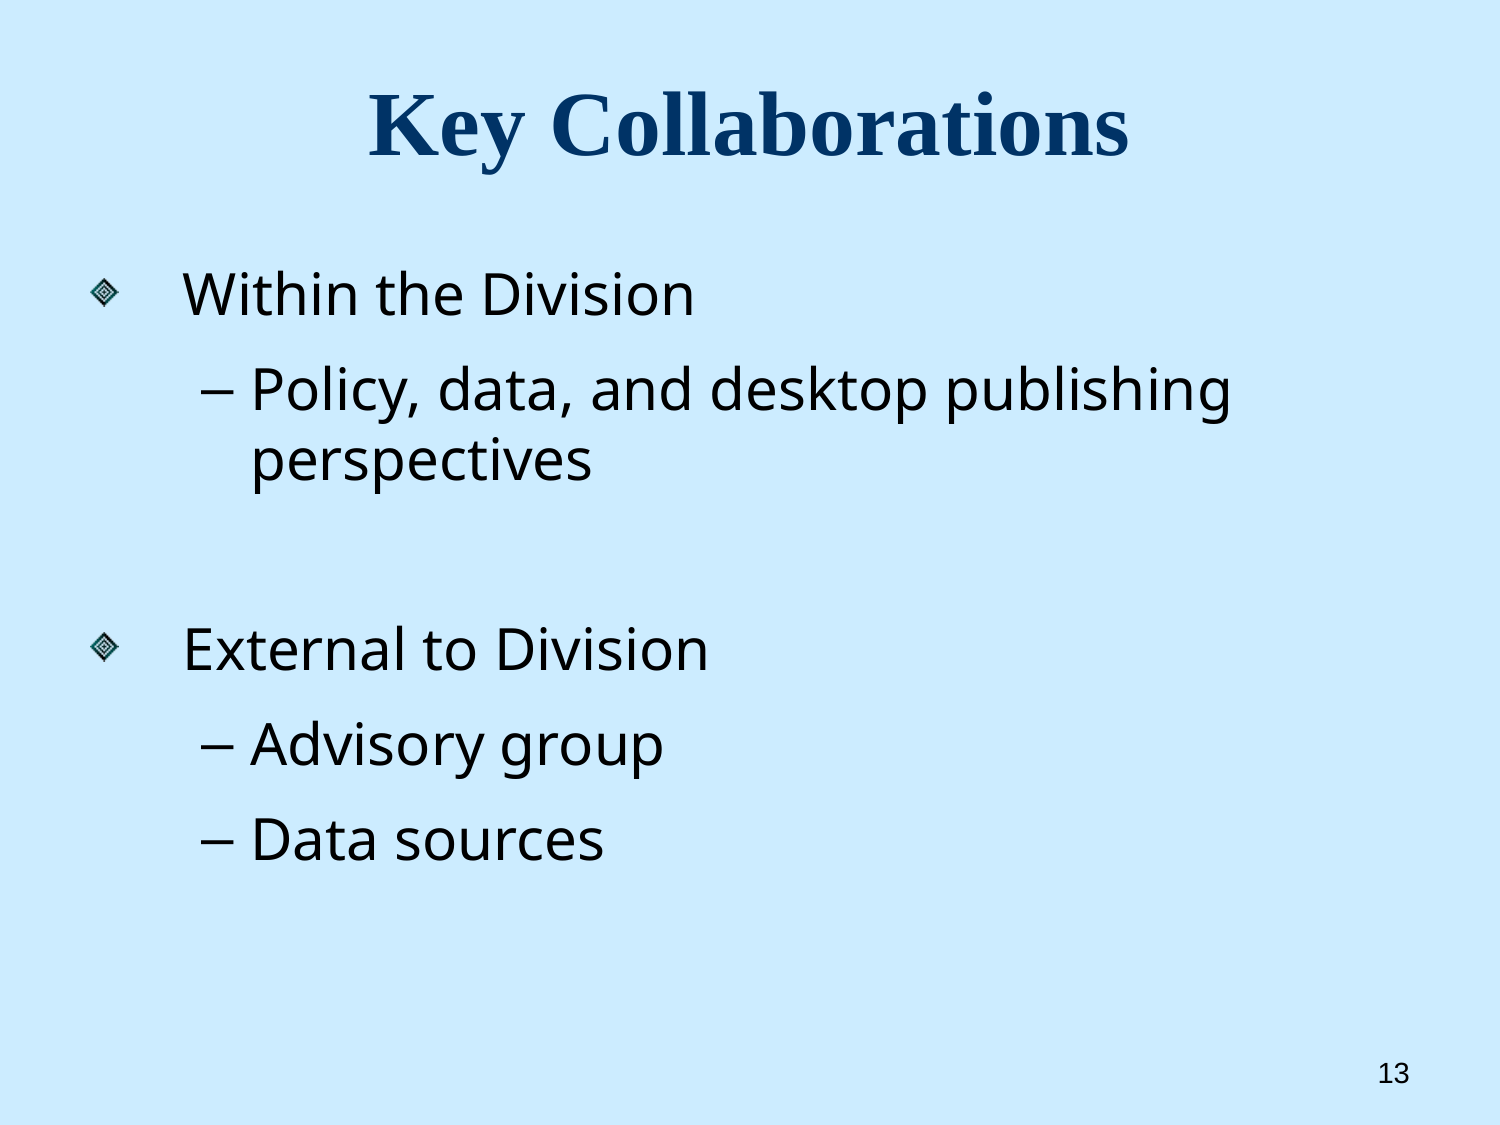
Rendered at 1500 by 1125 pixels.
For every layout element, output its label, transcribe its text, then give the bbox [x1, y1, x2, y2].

list Within the Division Policy, data, and desktop publishing perspectives External to Division Advisory group Data sources [74, 249, 1426, 993]
title Key Collaborations [74, 37, 1426, 201]
picture [90, 632, 119, 662]
picture [90, 278, 119, 307]
slide_number 13 [1074, 1046, 1426, 1125]
